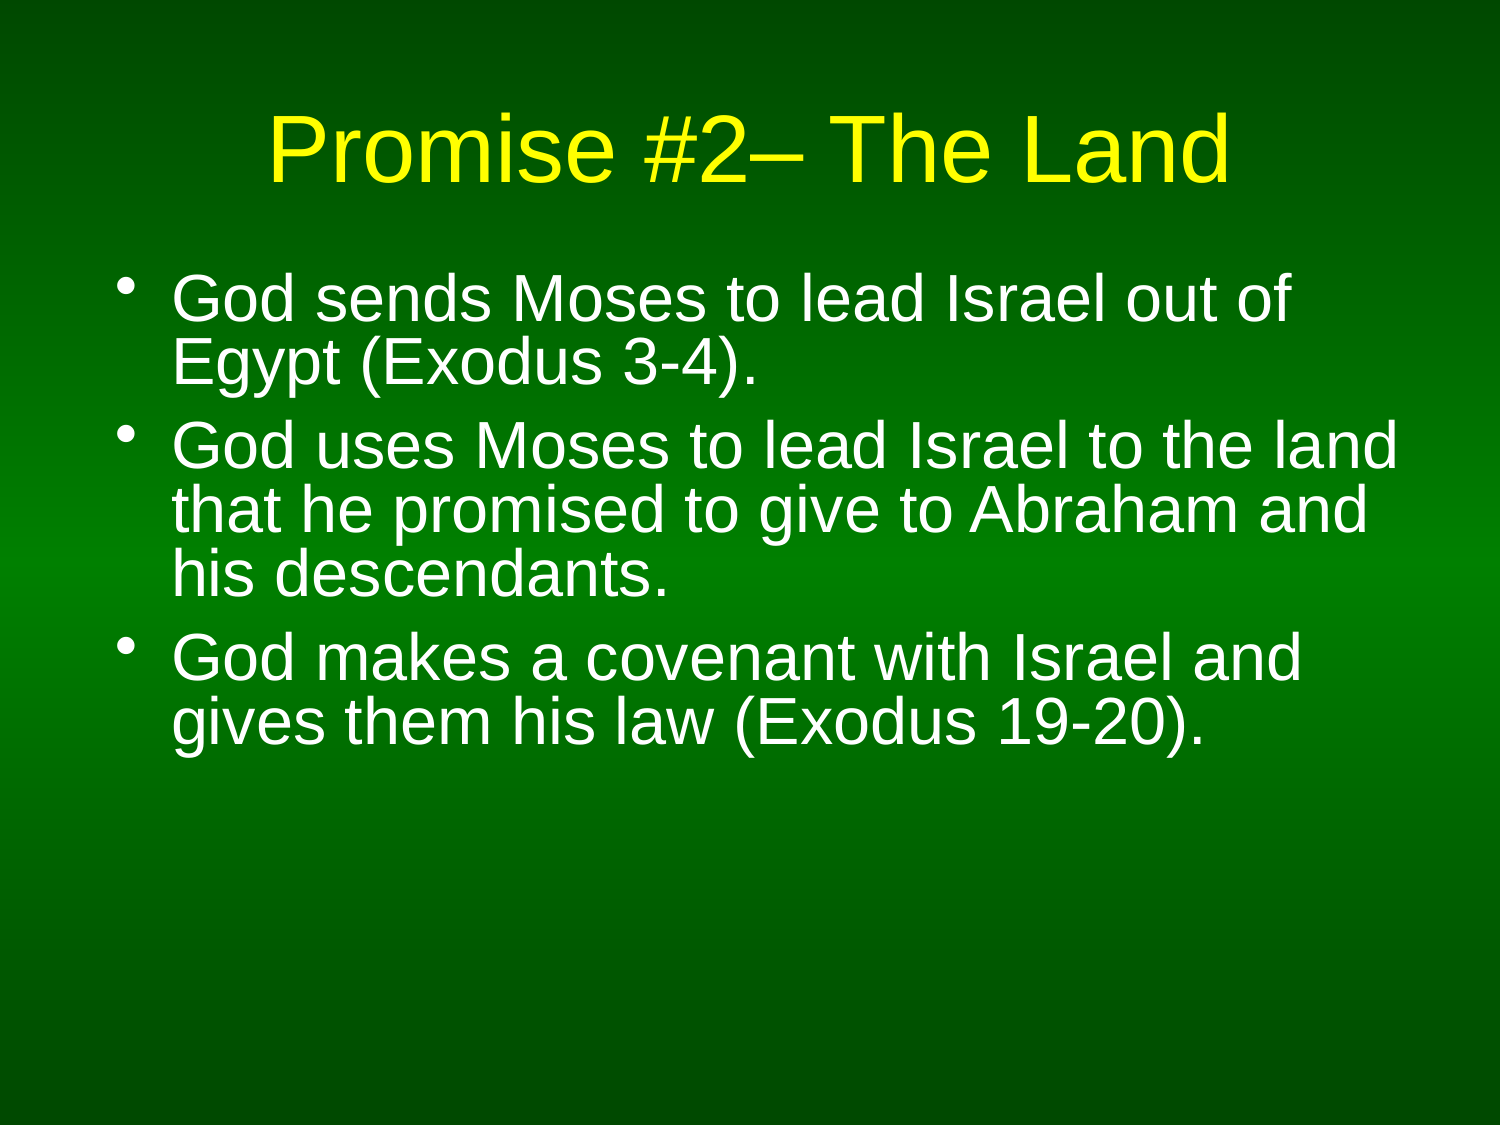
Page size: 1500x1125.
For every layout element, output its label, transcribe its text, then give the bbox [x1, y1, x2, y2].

text_box God sends Moses to lead Israel out of Egypt (Exodus 3-4). God uses Moses to lead Israel to the land that he promised to give to Abraham and his descendants. God makes a covenant with Israel and gives them his law (Exodus 19-20). [99, 262, 1475, 1088]
title Promise #2– The Land [37, 50, 1463, 238]
